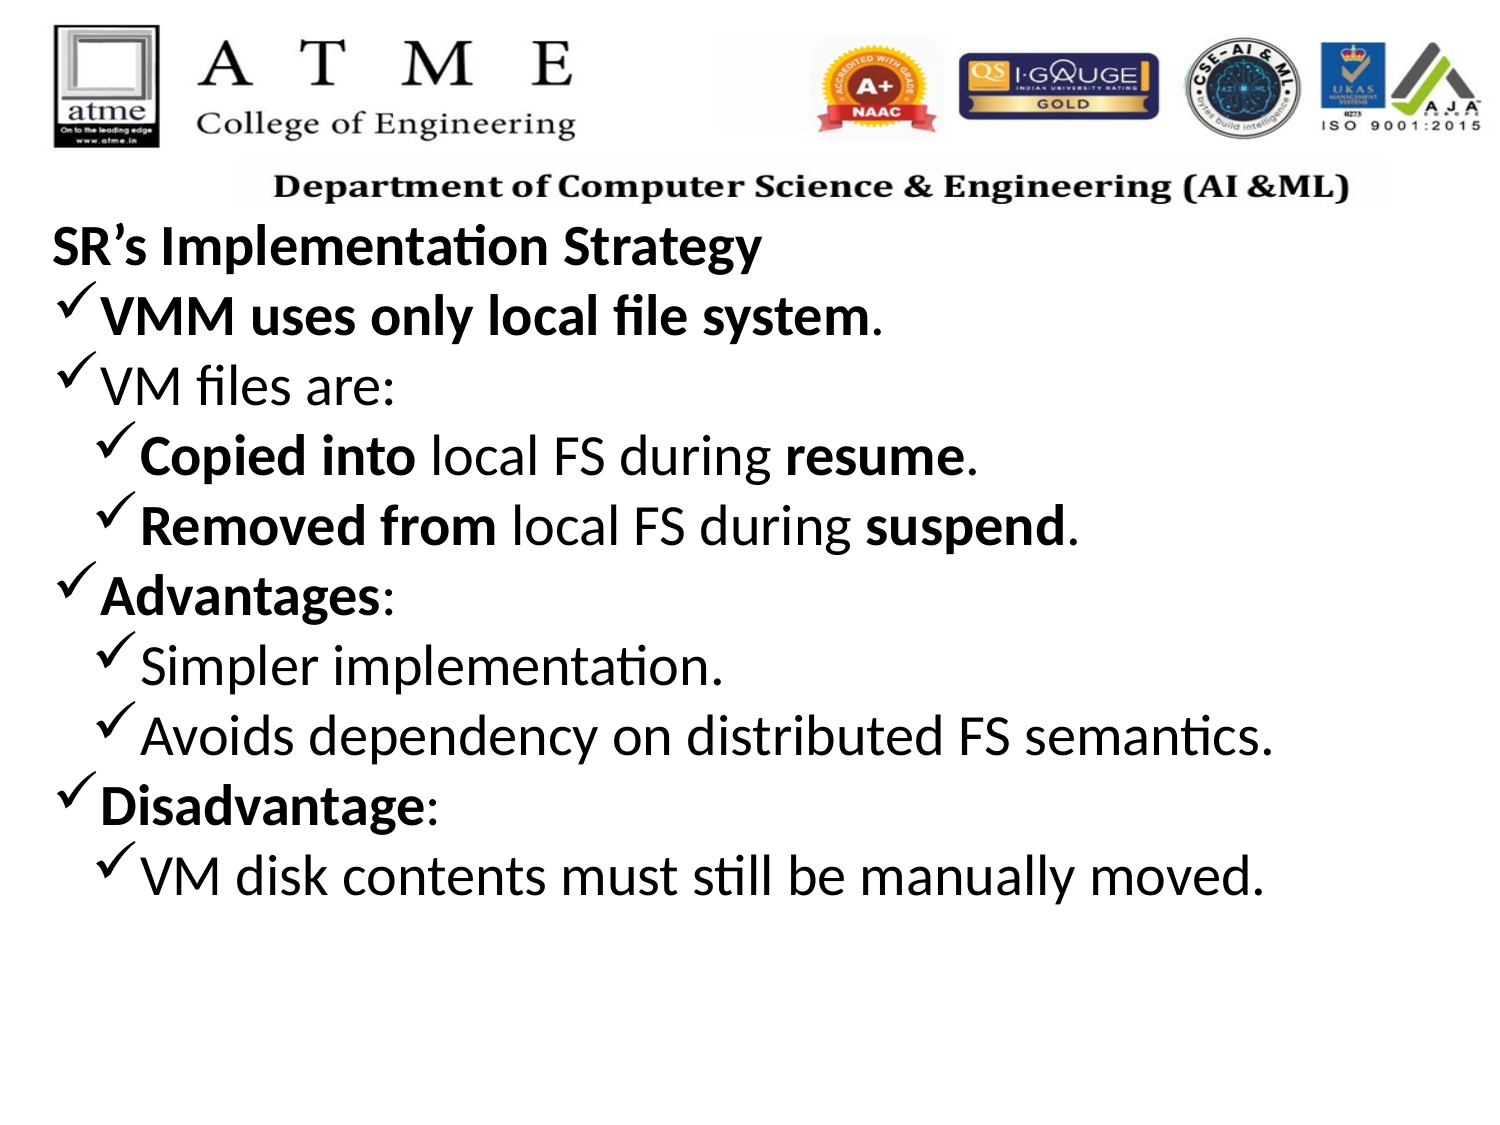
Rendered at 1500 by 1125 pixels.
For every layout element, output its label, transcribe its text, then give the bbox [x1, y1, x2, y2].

picture [24, 0, 1500, 226]
text_box SR’s Implementation Strategy VMM uses only local file system. VM files are: Copied into local FS during resume. Removed from local FS during suspend. Advantages: Simpler implementation. Avoids dependency on distributed FS semantics. Disadvantage: VM disk contents must still be manually moved. [37, 234, 1450, 915]
